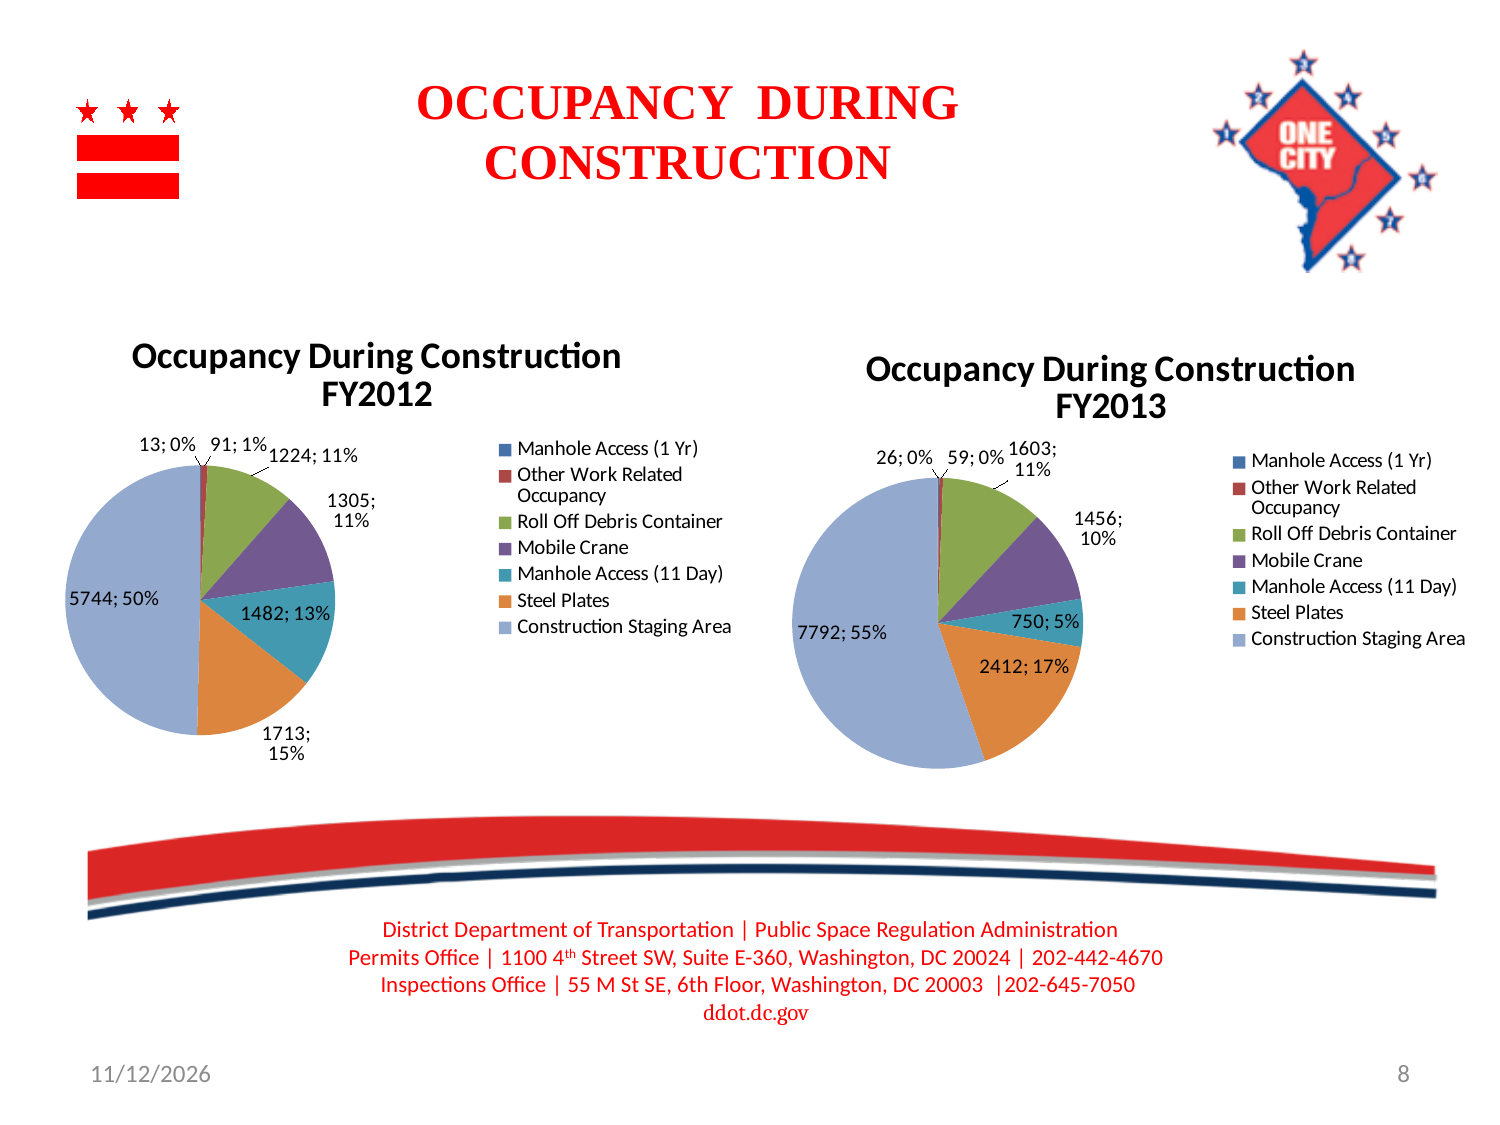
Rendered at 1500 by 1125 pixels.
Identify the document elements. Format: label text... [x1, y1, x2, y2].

chart [3, 312, 1485, 779]
picture [87, 812, 1440, 951]
slide_number 8 [1074, 1042, 1425, 1103]
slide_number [75, 1042, 425, 1103]
picture [1212, 49, 1438, 274]
text_box District Department of Transportation | Public Space Regulation Administration Permits Office | 1100 4th Street SW, Suite E-360, Washington, DC 20024 | 202-442-4670 Inspections Office | 55 M St SE, 6th Floor, Washington, DC 20003 |202-645-7050 ddot.dc.gov [62, 899, 1450, 1050]
text_box OCCUPANCY DURING CONSTRUCTION [199, 62, 1175, 198]
picture [74, 99, 180, 202]
